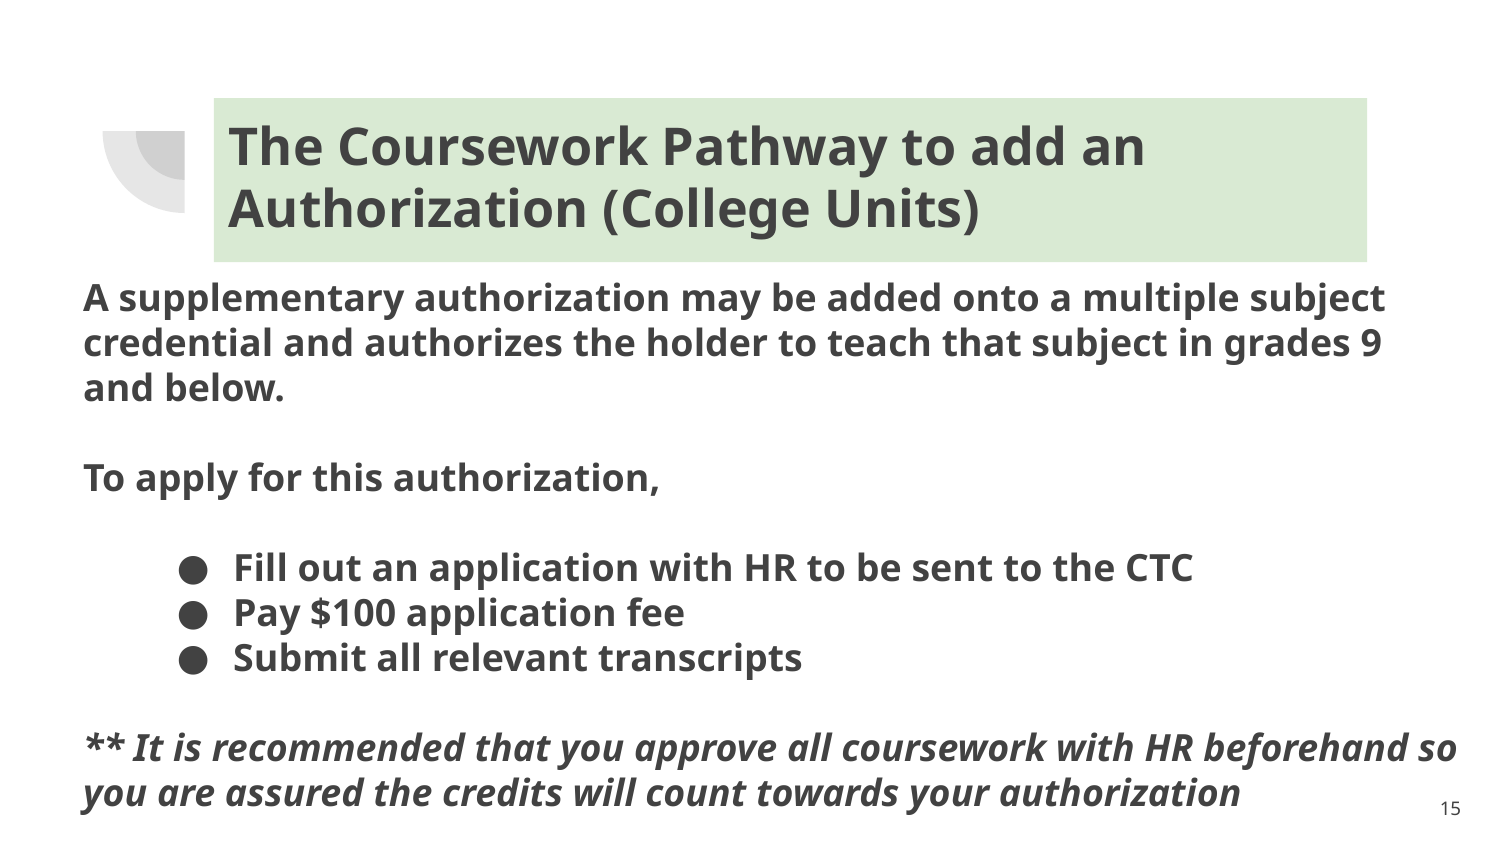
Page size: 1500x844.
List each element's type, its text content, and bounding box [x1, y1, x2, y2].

text_box A supplementary authorization may be added onto a multiple subject credential and authorizes the holder to teach that subject in grades 9 and below. To apply for this authorization, Fill out an application with HR to be sent to the CTC Pay $100 application fee Submit all relevant transcripts ** It is recommended that you approve all coursework with HR beforehand so you are assured the credits will count towards your authorization [68, 258, 1477, 842]
title The Coursework Pathway to add an Authorization (College Units) [213, 98, 1368, 258]
